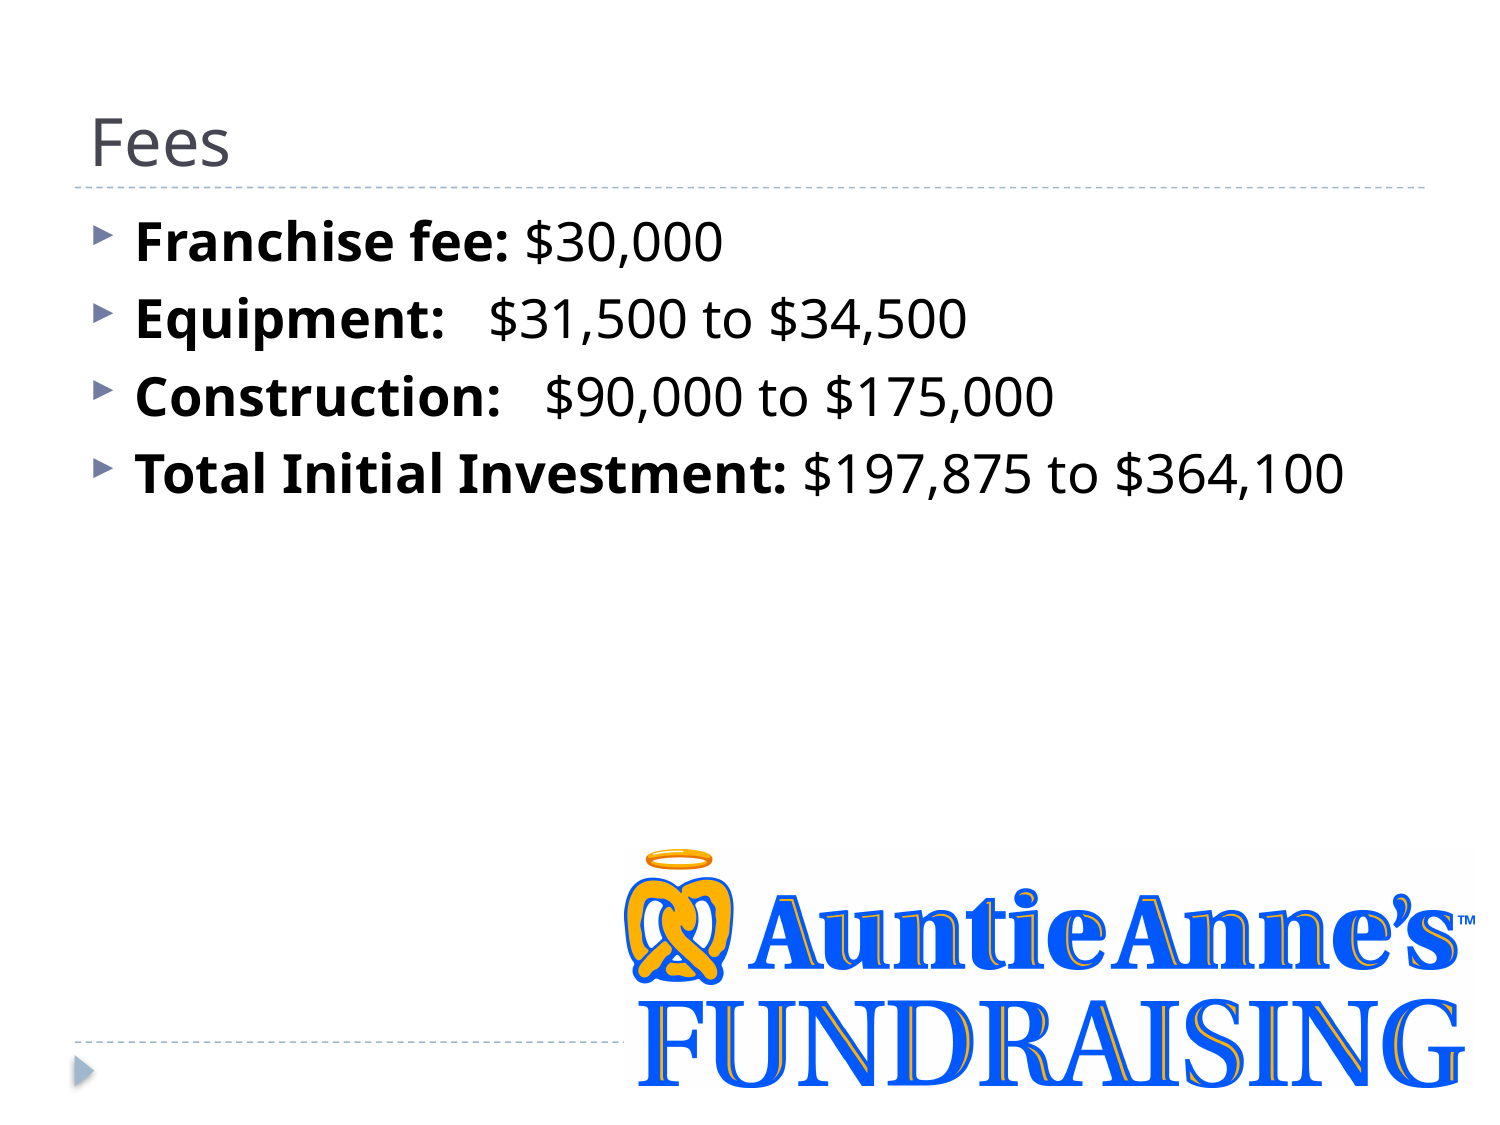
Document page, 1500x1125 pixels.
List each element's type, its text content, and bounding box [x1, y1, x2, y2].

title Fees [75, 24, 1425, 188]
picture [624, 849, 1475, 1088]
list Franchise fee: $30,000 Equipment: $31,500 to $34,500 Construction: $90,000 to $175,000 Total Initial Investment: $197,875 to $364,100 [75, 200, 1425, 1010]
